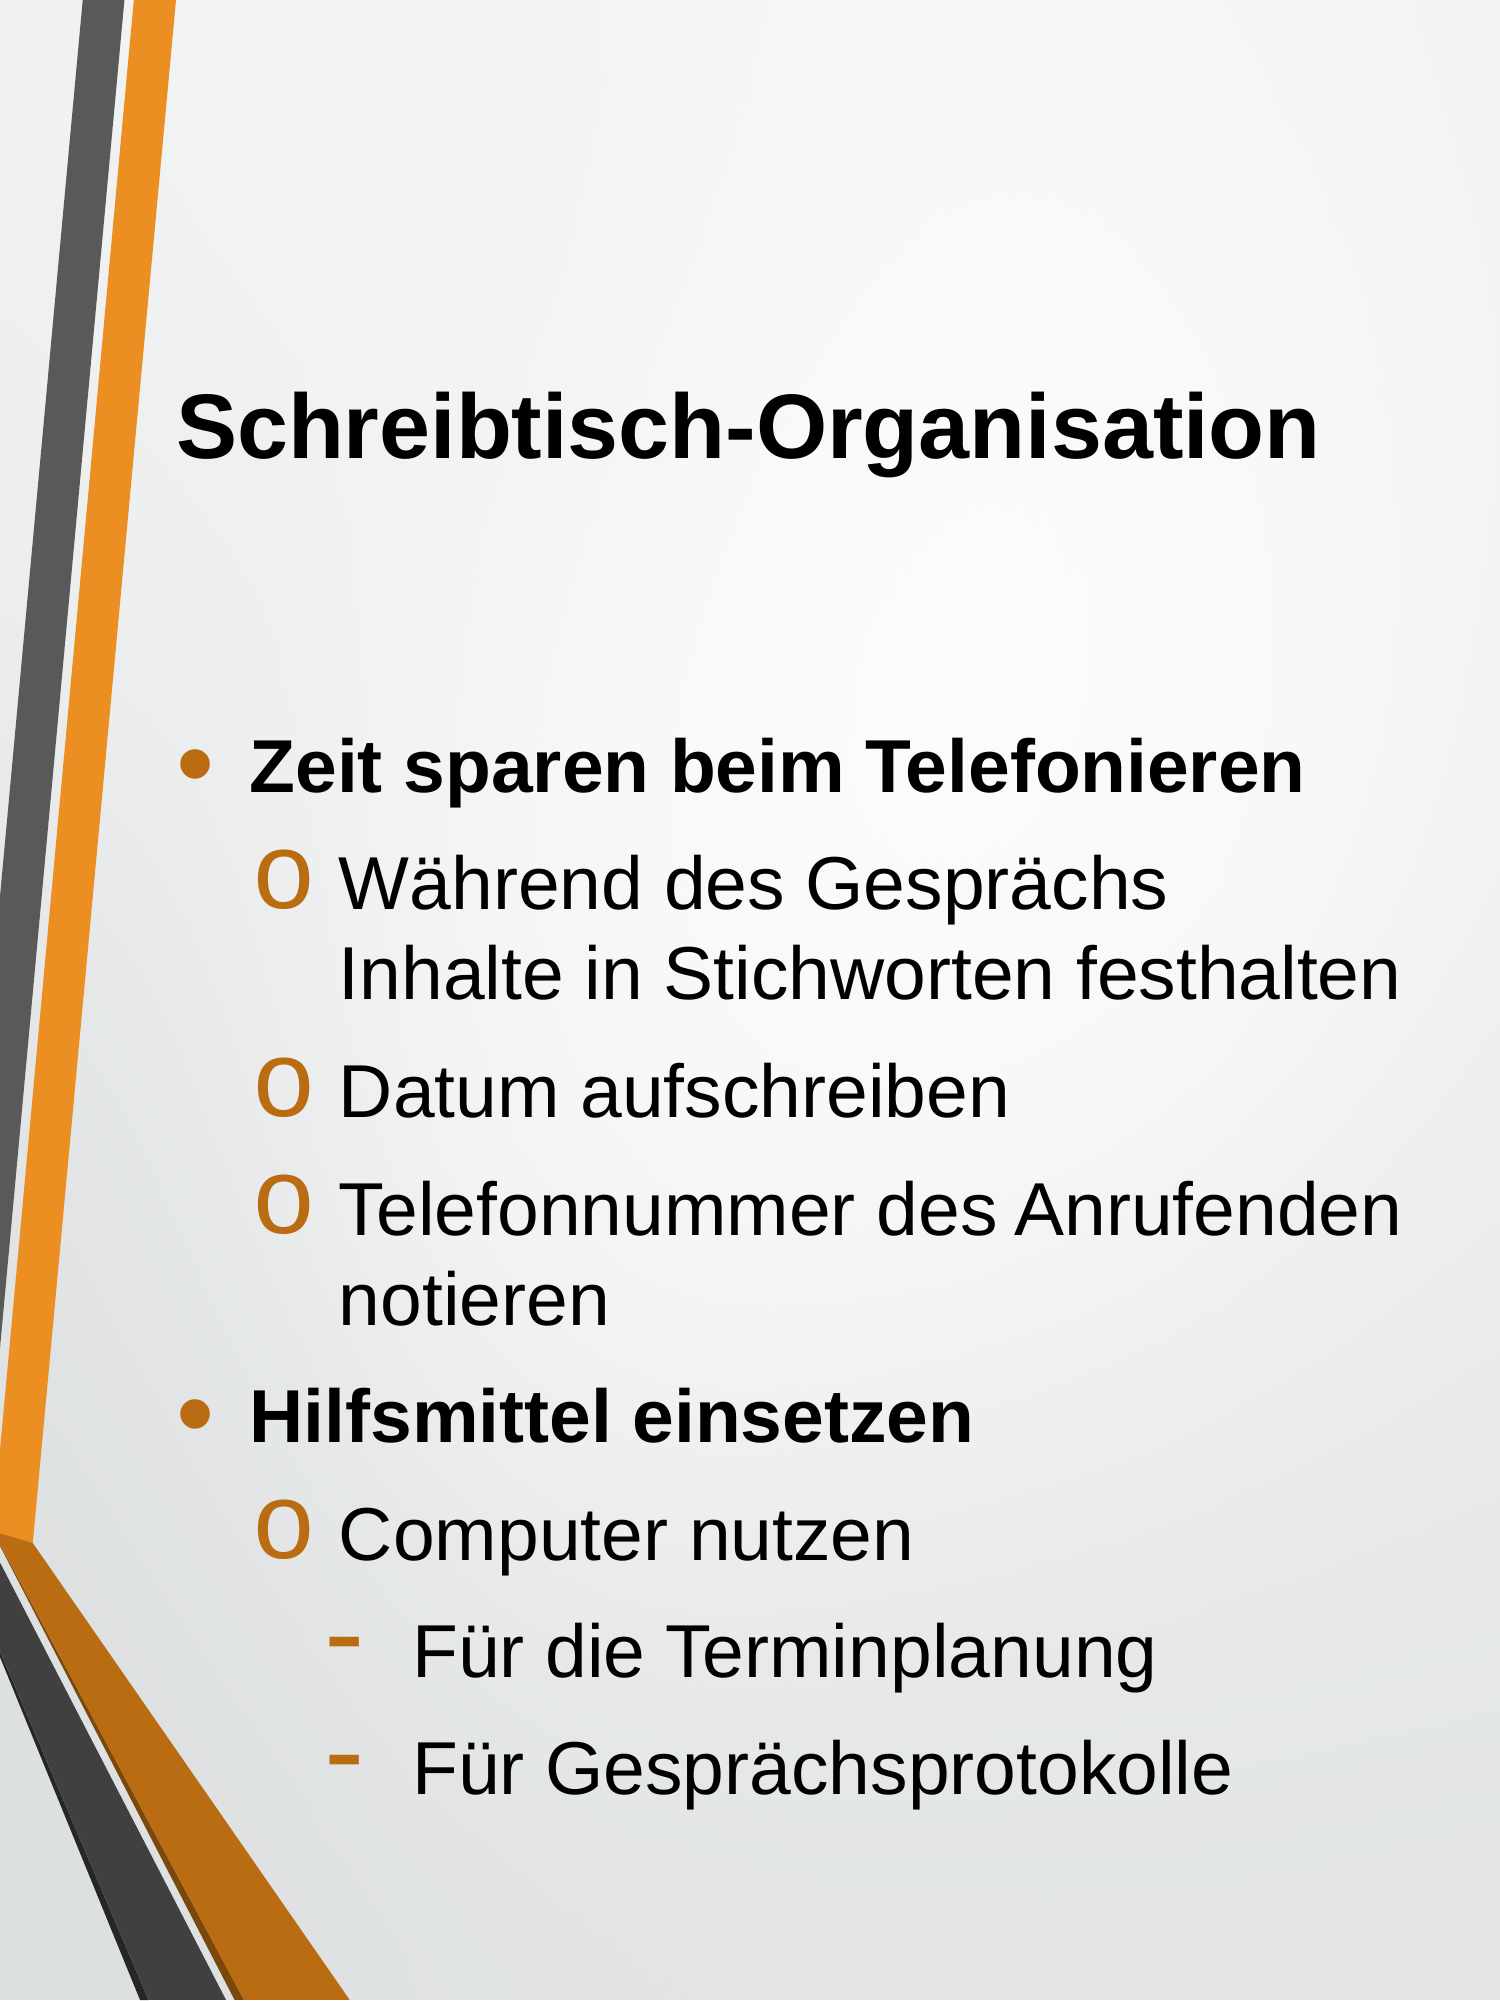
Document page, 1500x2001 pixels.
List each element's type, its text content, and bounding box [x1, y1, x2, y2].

list Zeit sparen beim Telefonieren Während des Gesprächs Inhalte in Stichworten festhalten Datum aufschreiben Telefonnummer des Anrufenden notieren Hilfsmittel einsetzen Computer nutzen Für die Terminplanung Für Gesprächsprotokolle [161, 777, 1425, 1750]
title Schreibtisch-Organisation [161, 133, 1425, 712]
